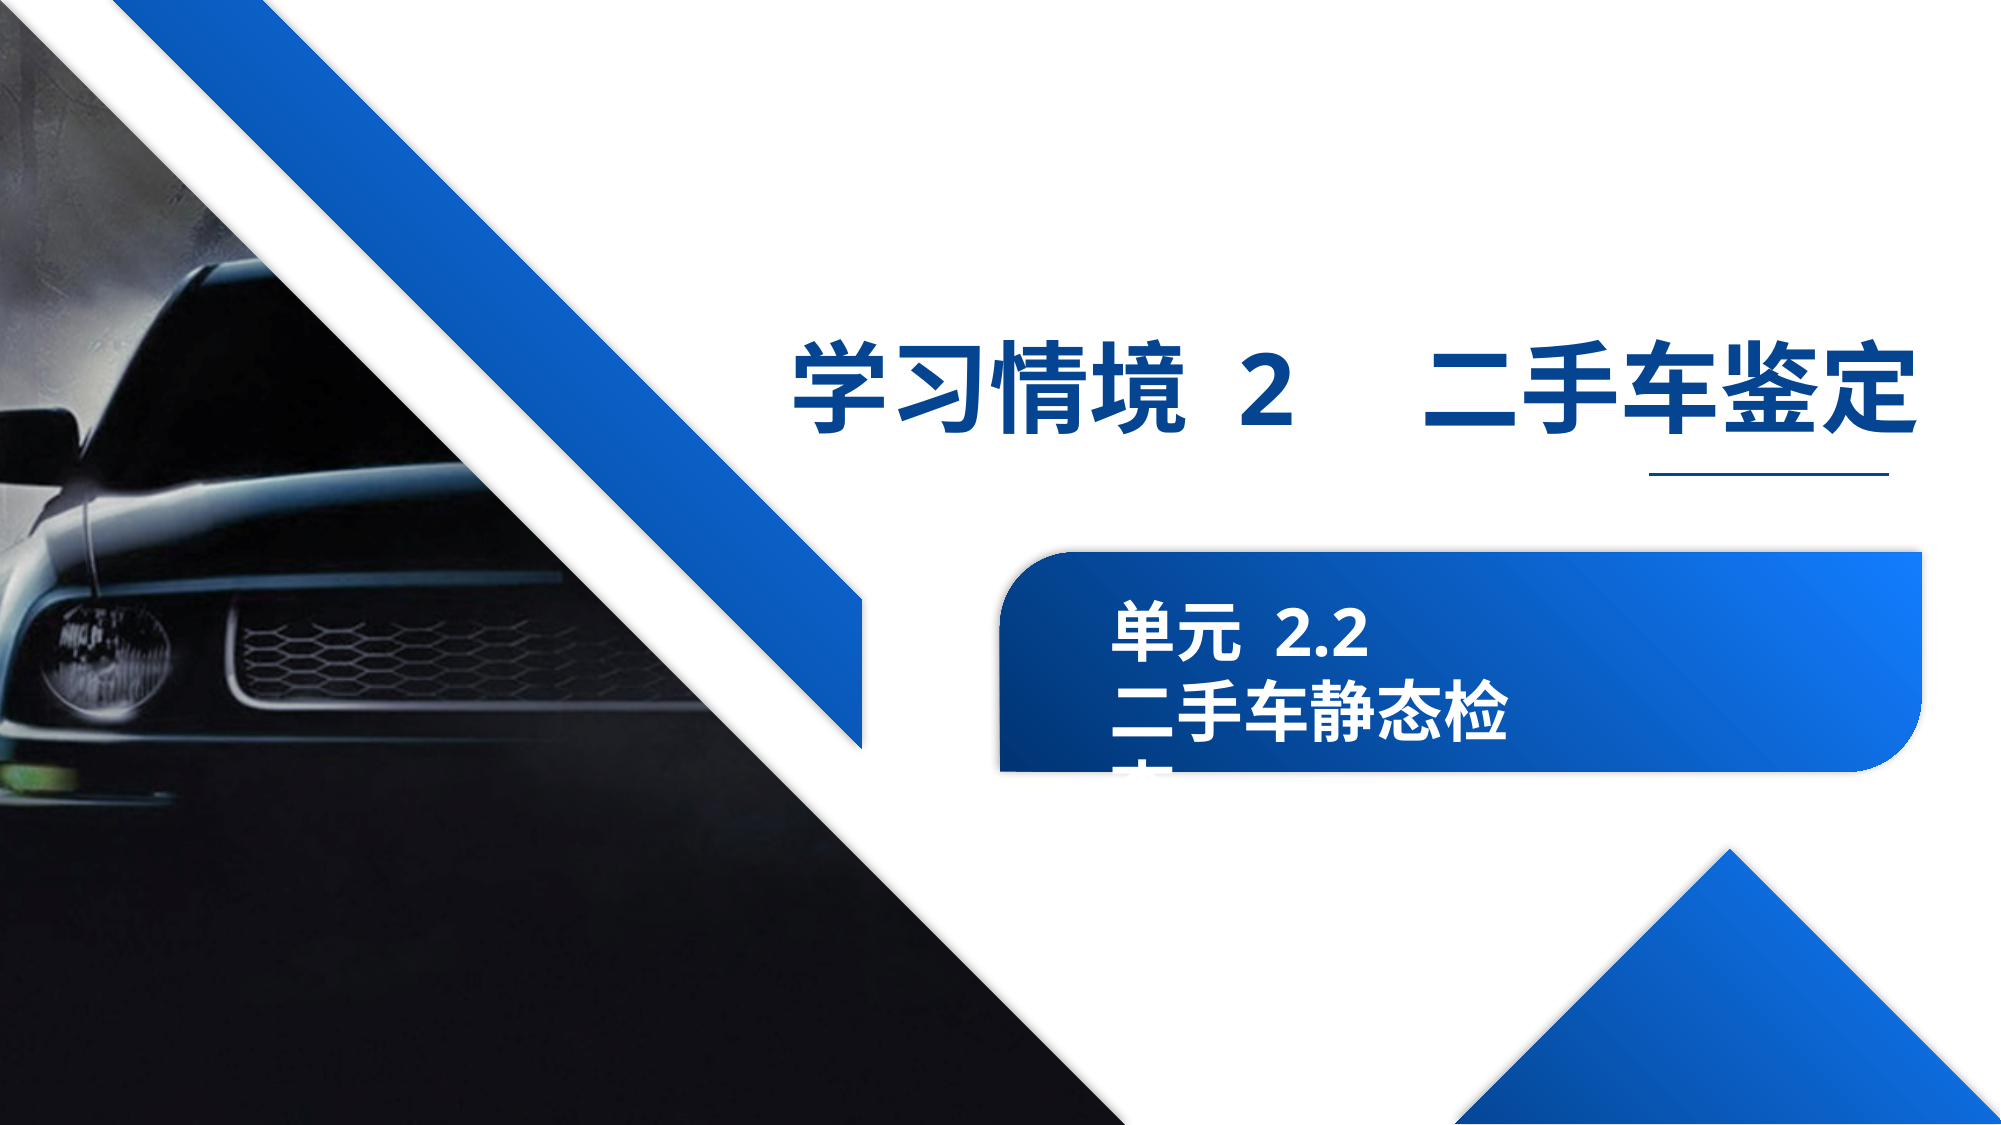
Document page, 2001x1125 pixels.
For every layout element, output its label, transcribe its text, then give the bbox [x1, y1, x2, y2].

text_box [1455, 849, 2000, 1124]
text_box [999, 552, 1922, 772]
text_box [113, 0, 862, 749]
text_box [0, 0, 1126, 1125]
text_box 学习情境 2 二手车鉴定 [775, 317, 1936, 453]
